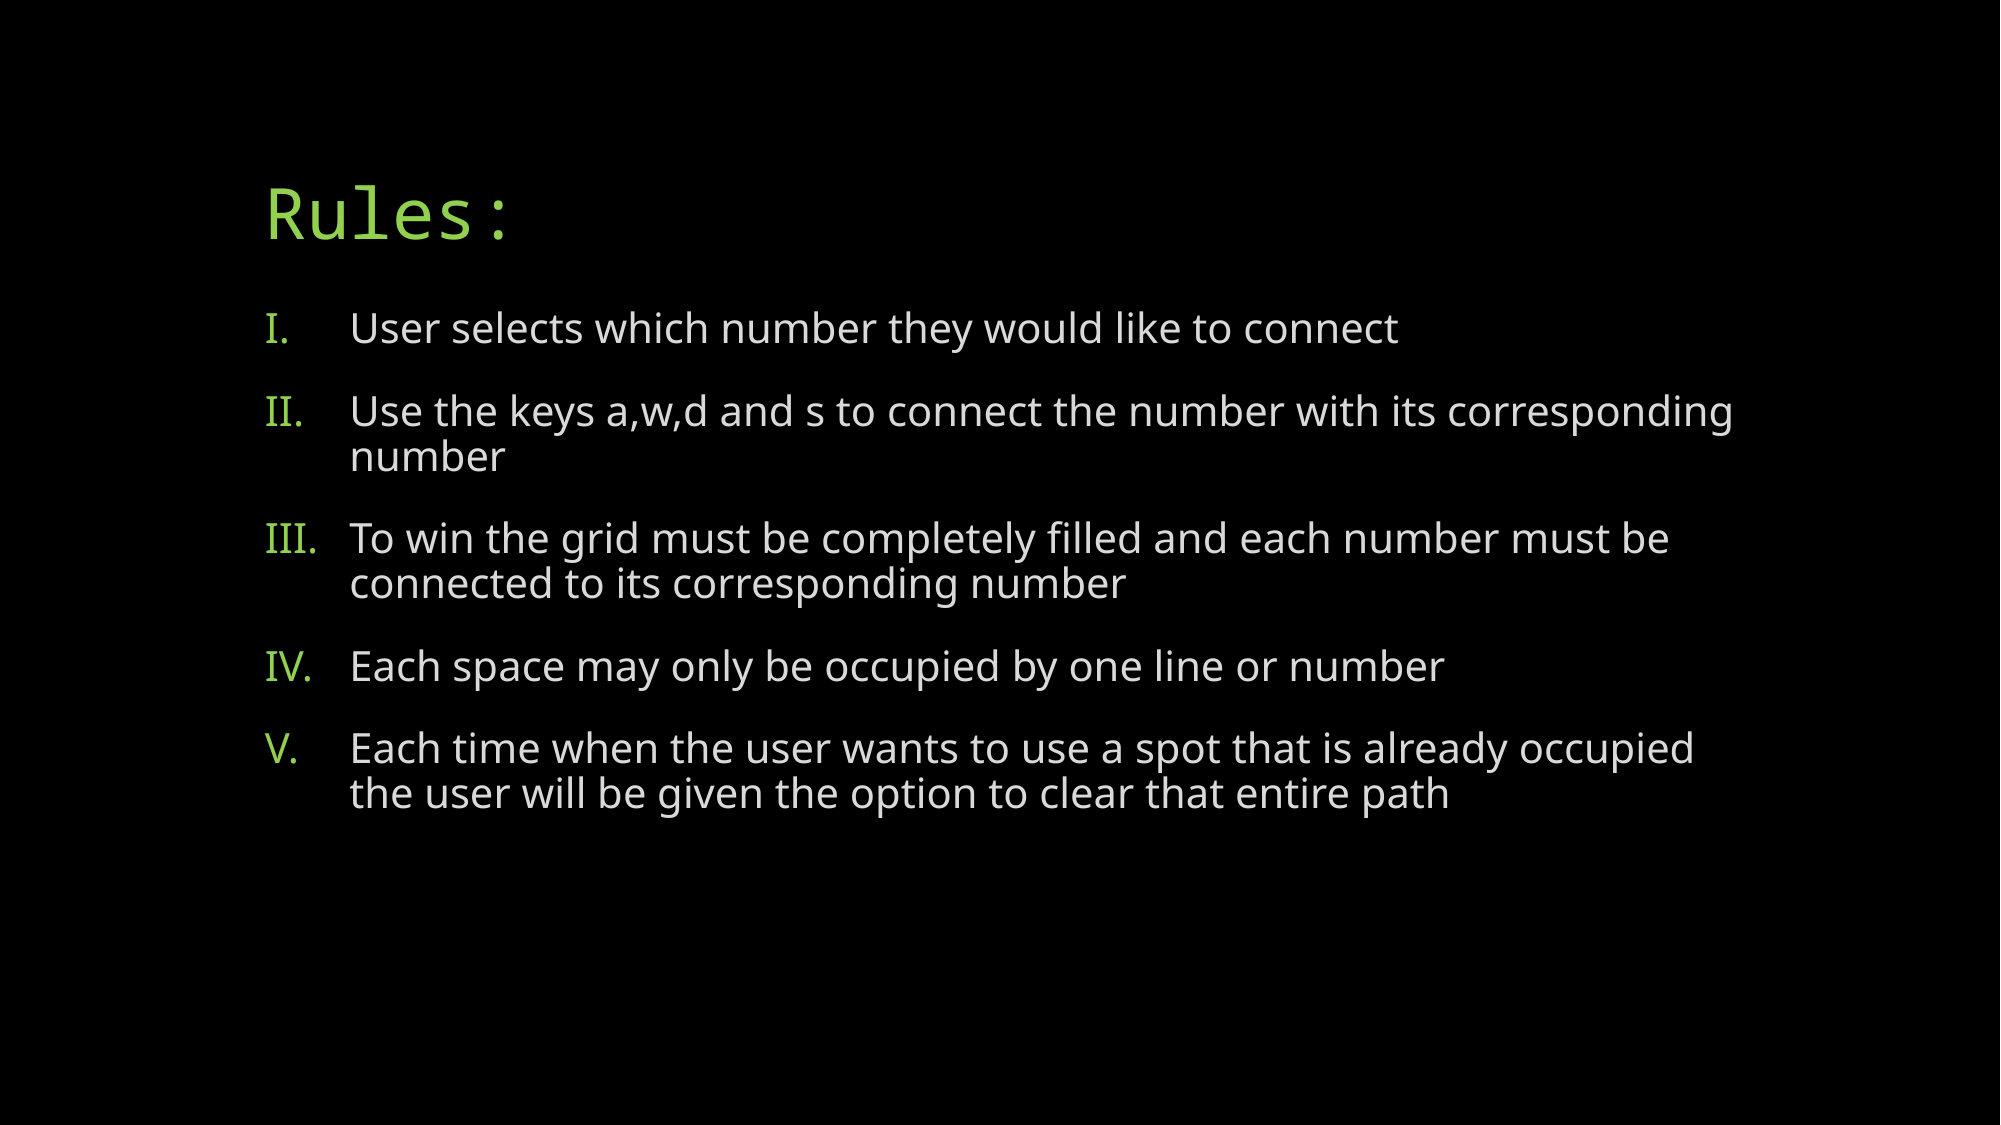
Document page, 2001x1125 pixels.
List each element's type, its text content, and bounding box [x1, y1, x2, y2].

title Rules: [249, 75, 1750, 263]
list User selects which number they would like to connect Use the keys a,w,d and s to connect the number with its corresponding number To win the grid must be completely ﬁlled and each number must be connected to its corresponding number Each space may only be occupied by one line or number Each time when the user wants to use a spot that is already occupied the user will be given the option to clear that entire path [249, 299, 1750, 1000]
